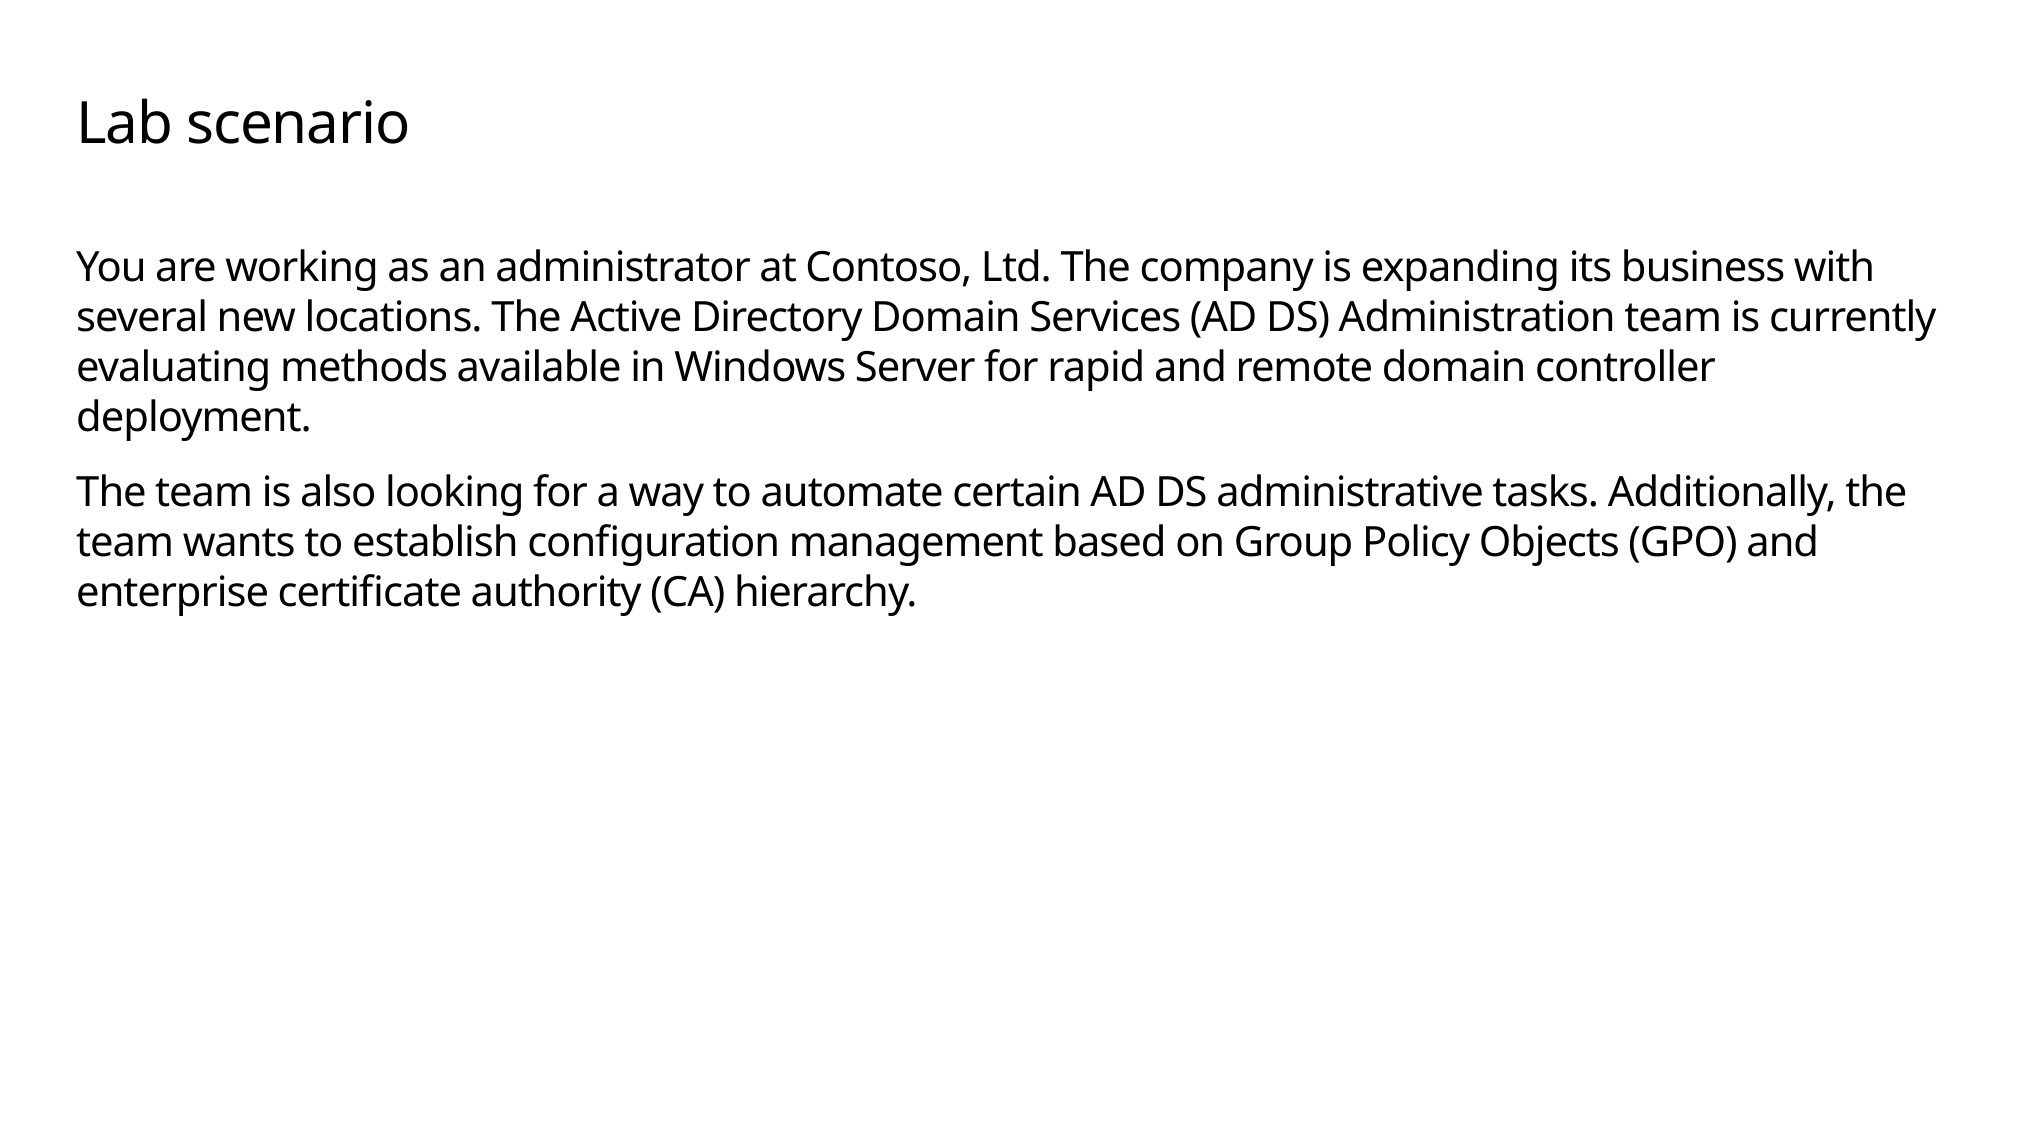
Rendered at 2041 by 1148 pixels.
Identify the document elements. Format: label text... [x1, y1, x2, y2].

list You are working as an administrator at Contoso, Ltd. The company is expanding its business with several new locations. The Active Directory Domain Services (AD DS) Administration team is currently evaluating methods available in Windows Server for rapid and remote domain controller deployment. The team is also looking for a way to automate certain AD DS administrative tasks. Additionally, the team wants to establish configuration management based on Group Policy Objects (GPO) and enterprise certificate authority (CA) hierarchy. [76, 240, 1970, 1074]
title Lab scenario [76, 93, 1968, 161]
